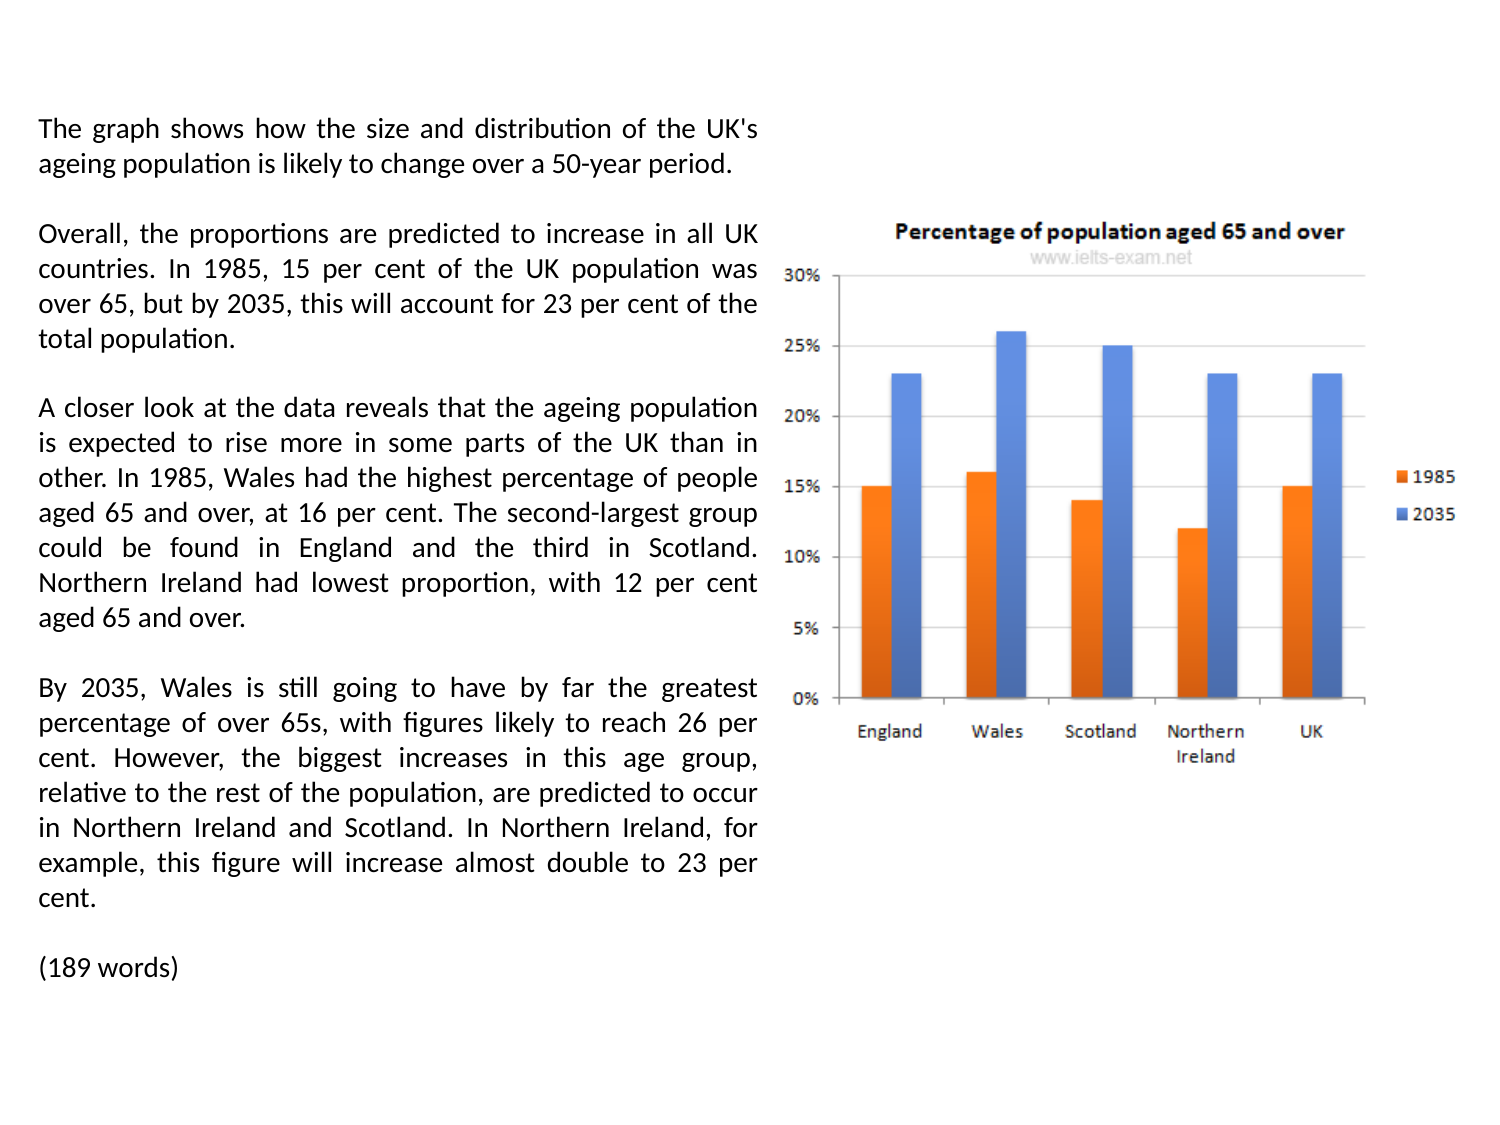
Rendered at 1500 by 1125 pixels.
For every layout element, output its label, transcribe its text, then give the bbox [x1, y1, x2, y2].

text_box The graph shows how the size and distribution of the UK's ageing population is likely to change over a 50-year period. Overall, the proportions are predicted to increase in all UK countries. In 1985, 15 per cent of the UK population was over 65, but by 2035, this will account for 23 per cent of the total population. A closer look at the data reveals that the ageing population is expected to rise more in some parts of the UK than in other. In 1985, Wales had the highest percentage of people aged 65 and over, at 16 per cent. The second-largest group could be found in England and the third in Scotland. Northern Ireland had lowest proportion, with 12 per cent aged 65 and over. By 2035, Wales is still going to have by far the greatest percentage of over 65s, with figures likely to reach 26 per cent. However, the biggest increases in this age group, relative to the rest of the population, are predicted to occur in Northern Ireland and Scotland. In Northern Ireland, for example, this figure will increase almost double to 23 per cent. (189 words) [23, 101, 774, 991]
picture [773, 207, 1470, 778]
